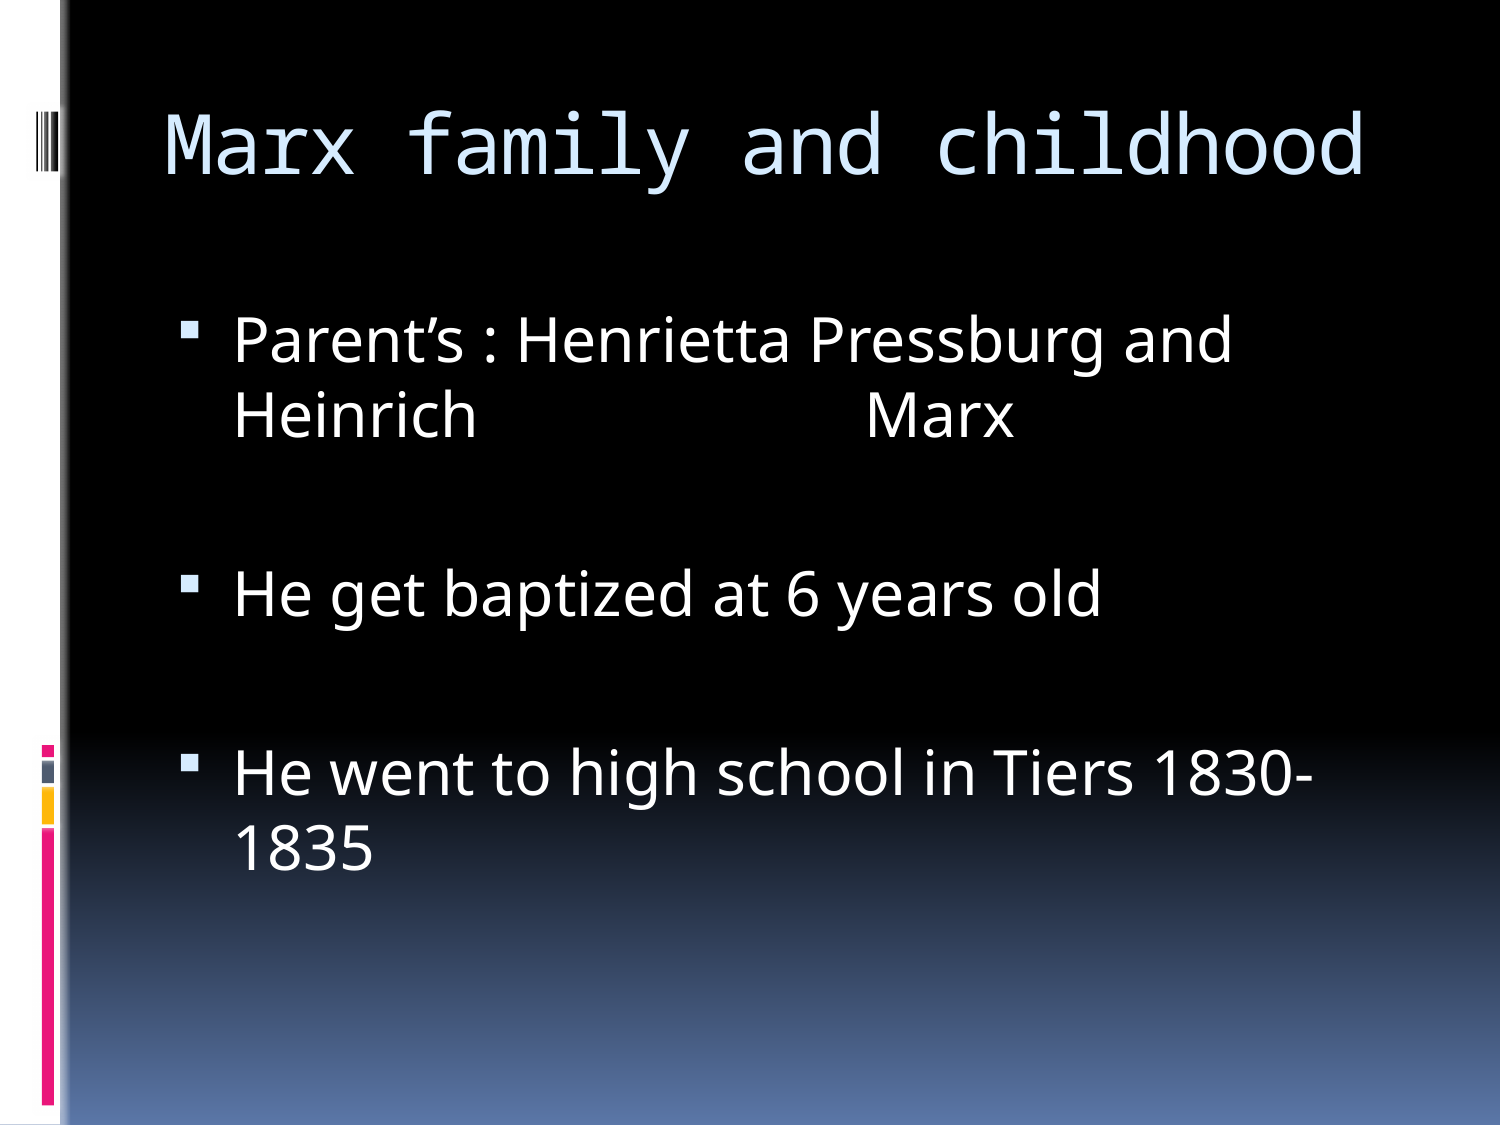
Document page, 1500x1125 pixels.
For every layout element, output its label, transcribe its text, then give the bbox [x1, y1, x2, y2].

title Marx family and childhood [150, 83, 1425, 234]
list Parent’s : Henrietta Pressburg and Heinrich Marx He get baptized at 6 years old He went to high school in Tiers 1830-1835 [150, 292, 1425, 1043]
